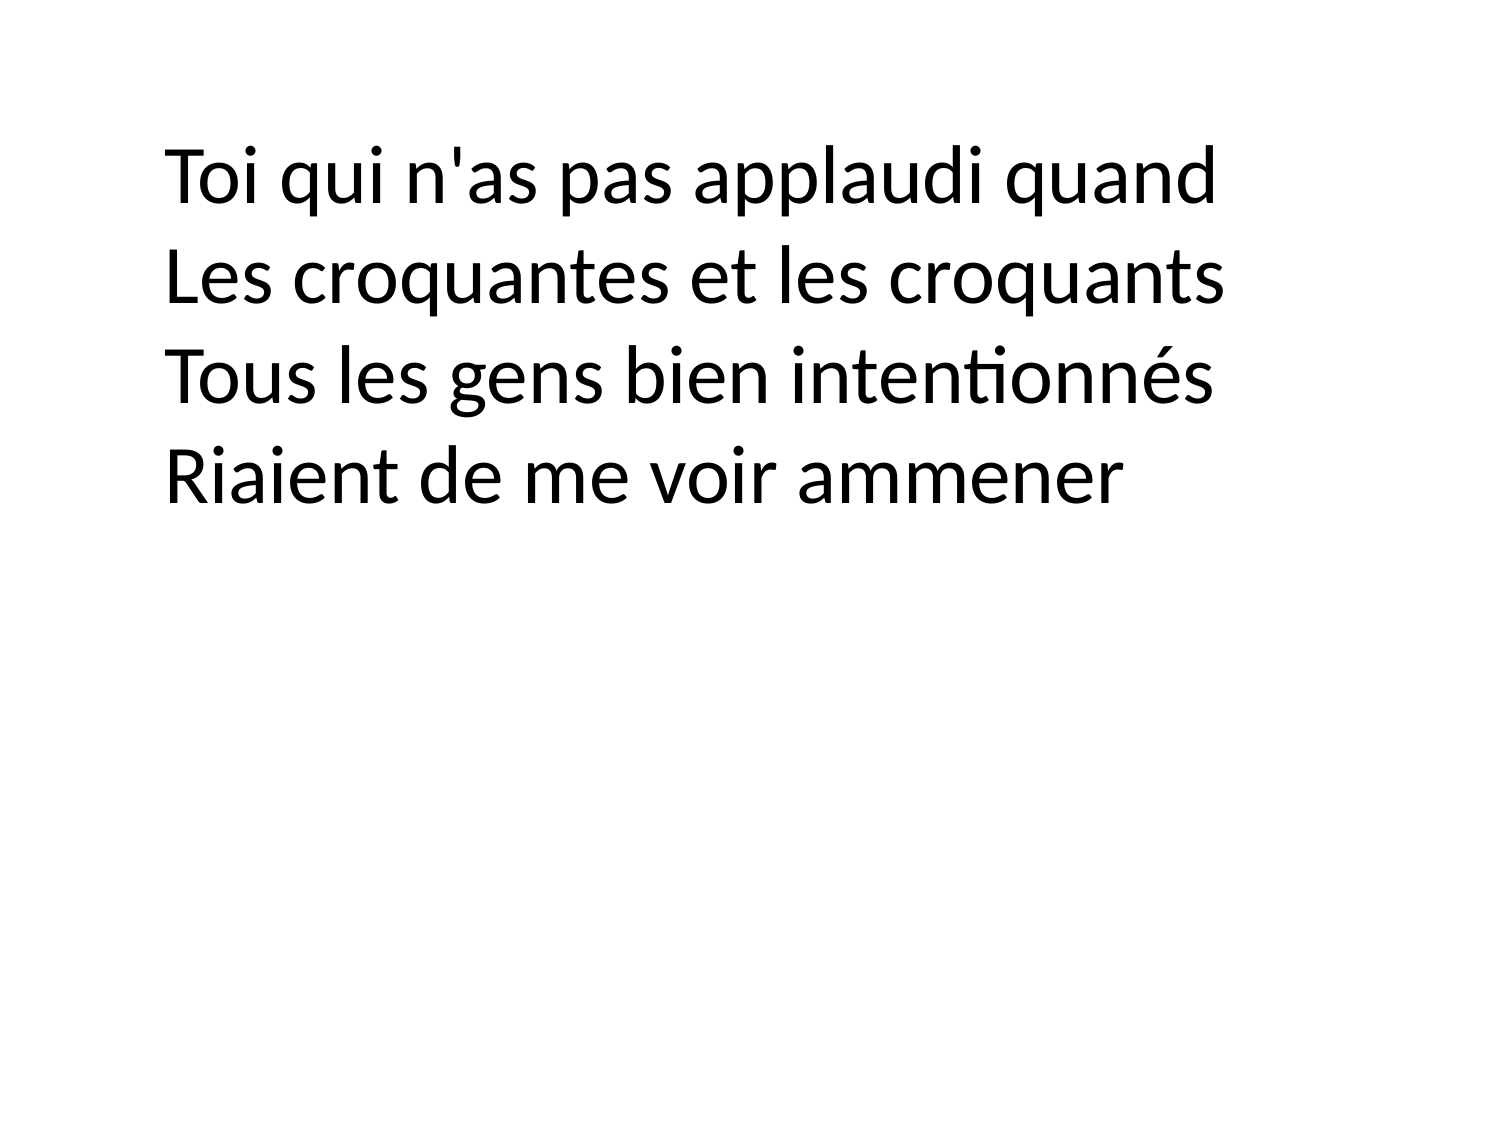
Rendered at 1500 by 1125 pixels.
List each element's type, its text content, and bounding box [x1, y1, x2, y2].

text_box Toi qui n'as pas applaudi quand Les croquantes et les croquants Tous les gens bien intentionnés Riaient de me voir ammener [150, 112, 1500, 528]
